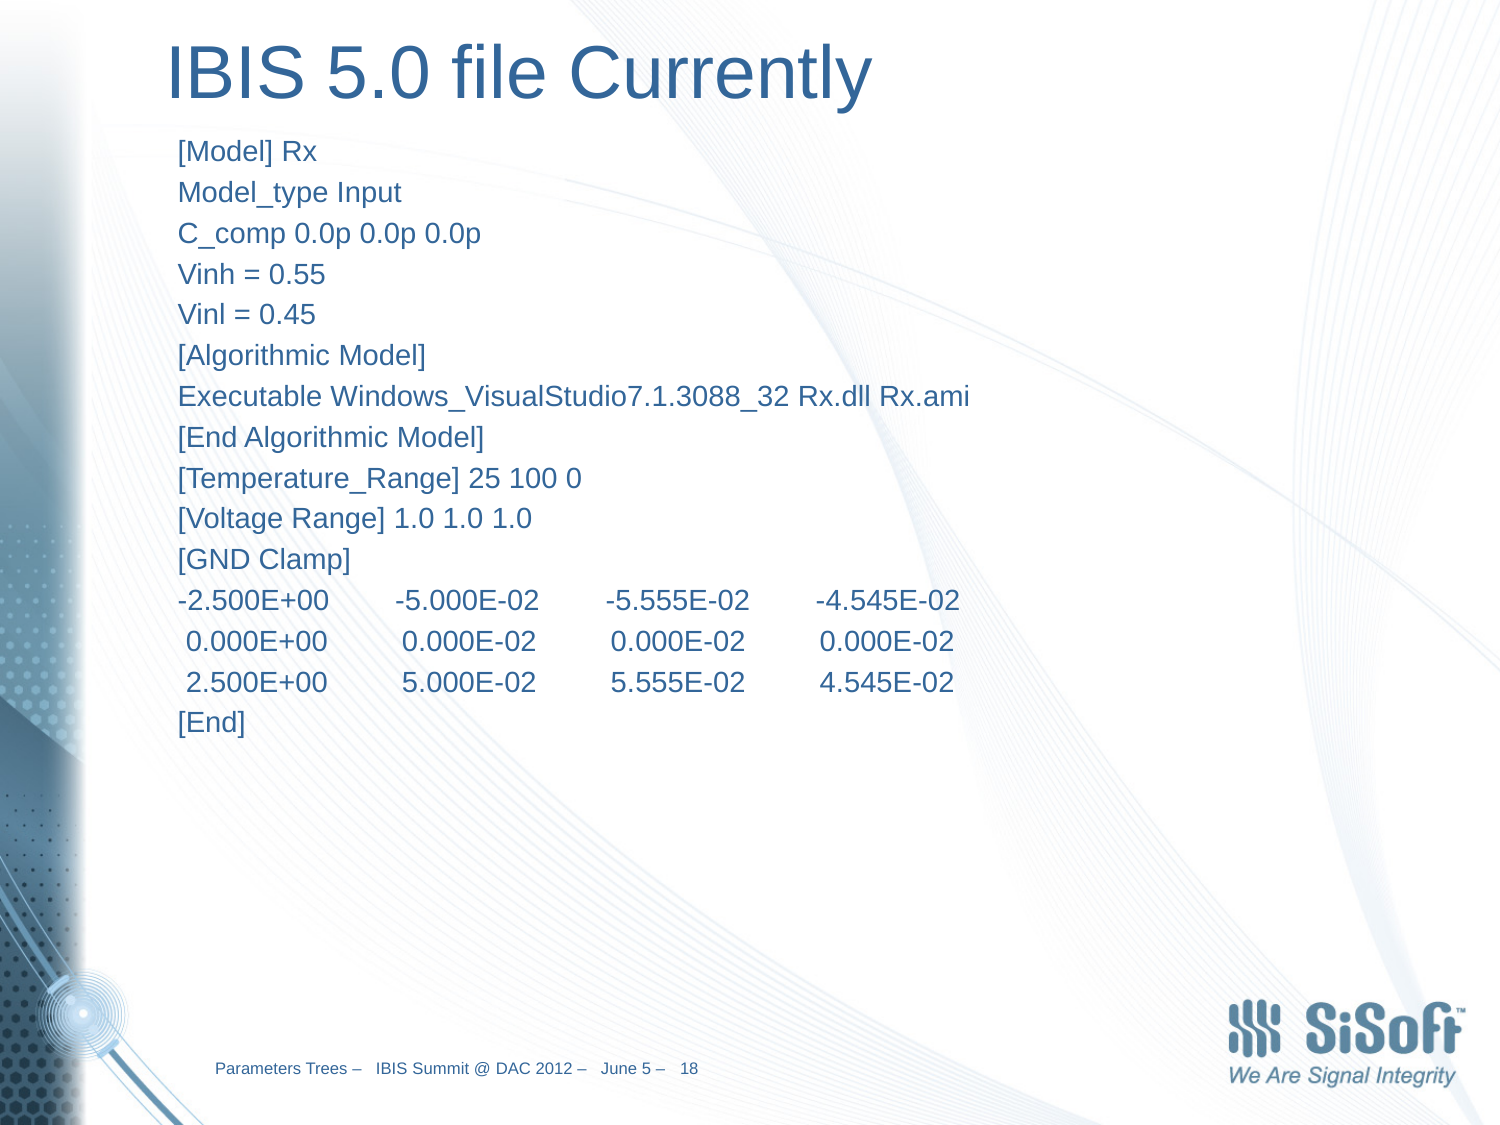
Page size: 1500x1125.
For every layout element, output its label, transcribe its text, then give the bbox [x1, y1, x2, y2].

picture [0, 0, 1500, 1125]
title IBIS 5.0 file Currently [150, 24, 1300, 113]
list [Model] Rx Model_type Input C_comp 0.0p 0.0p 0.0p Vinh = 0.55 Vinl = 0.45 [Algorithmic Model] Executable Windows_VisualStudio7.1.3088_32 Rx.dll Rx.ami [End Algorithmic Model] [Temperature_Range] 25 100 0 [Voltage Range] 1.0 1.0 1.0 [GND Clamp] -2.500E+00 -5.000E-02 -5.555E-02 -4.545E-02 0.000E+00 0.000E-02 0.000E-02 0.000E-02 2.500E+00 5.000E-02 5.555E-02 4.545E-02 [End] [162, 125, 1338, 1050]
footer Parameters Trees – IBIS Summit @ DAC 2012 – June 5 – 18 [200, 1050, 975, 1104]
